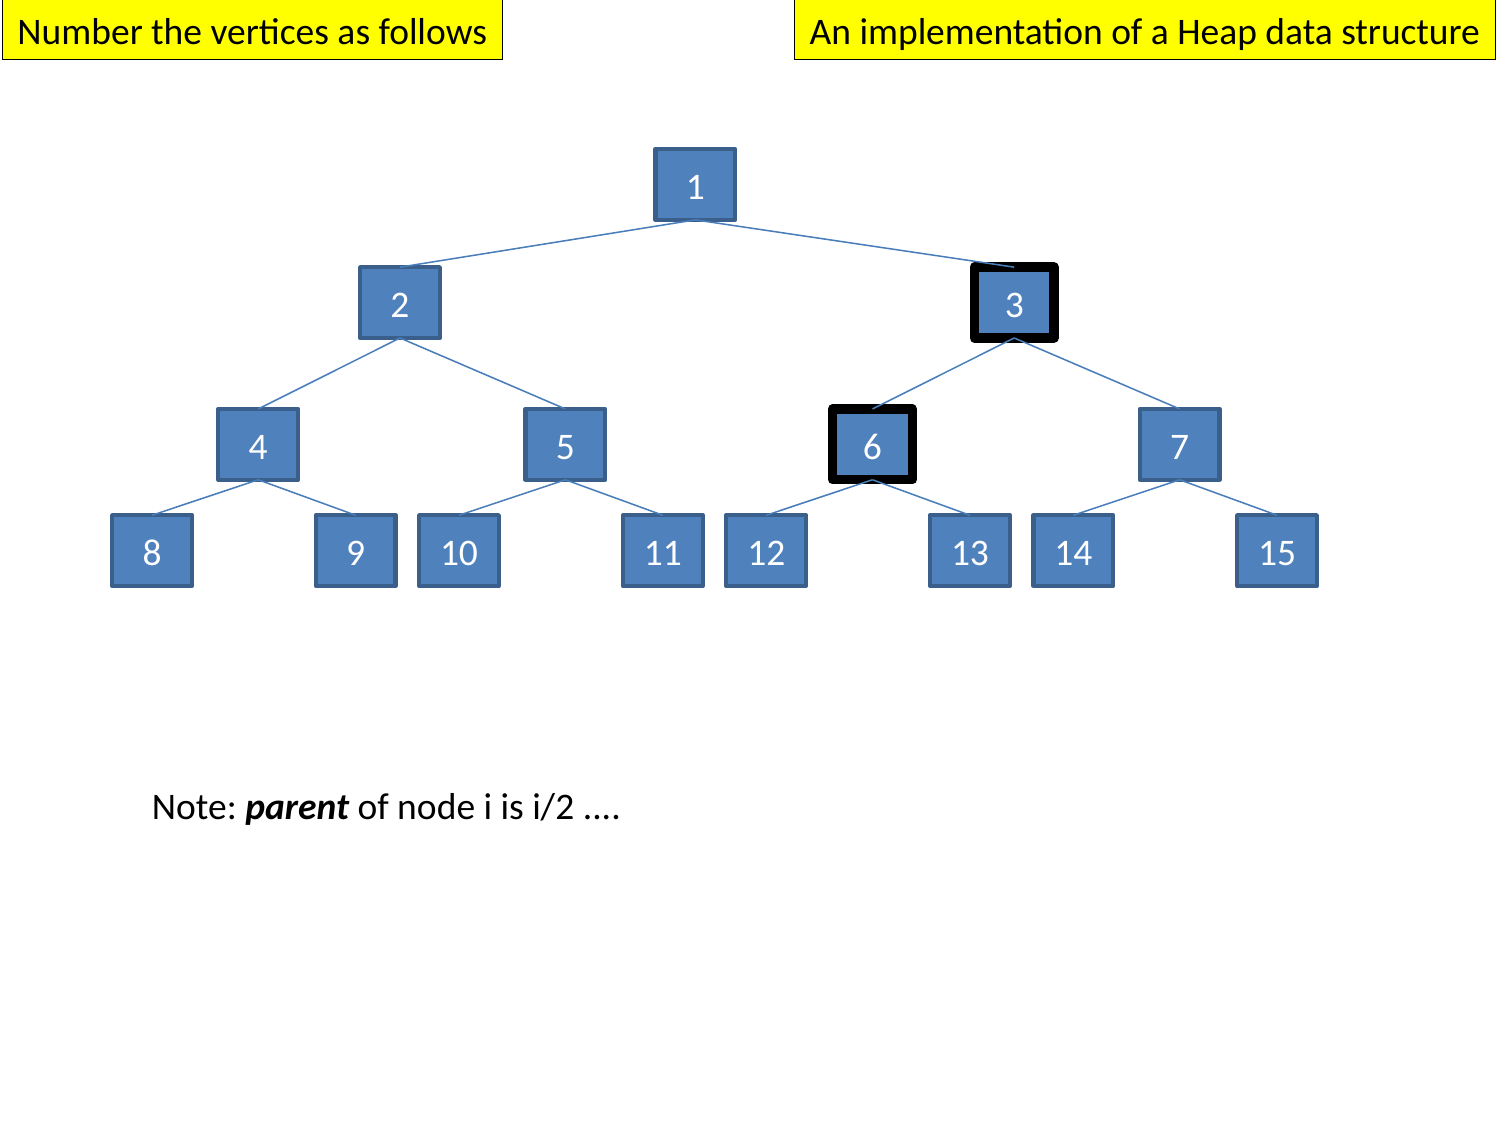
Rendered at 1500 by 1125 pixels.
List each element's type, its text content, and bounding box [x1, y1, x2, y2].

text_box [418, 408, 703, 587]
text_box Note: parent of node i is i/2 .... [137, 775, 645, 835]
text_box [726, 408, 1011, 587]
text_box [399, 337, 566, 410]
text_box Number the vertices as follows [2, 0, 503, 60]
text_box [872, 337, 1012, 410]
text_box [1013, 337, 1180, 410]
text_box An implementation of a Heap data structure [794, 0, 1496, 60]
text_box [1033, 408, 1318, 587]
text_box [359, 148, 1055, 339]
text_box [111, 408, 396, 587]
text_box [257, 337, 398, 410]
